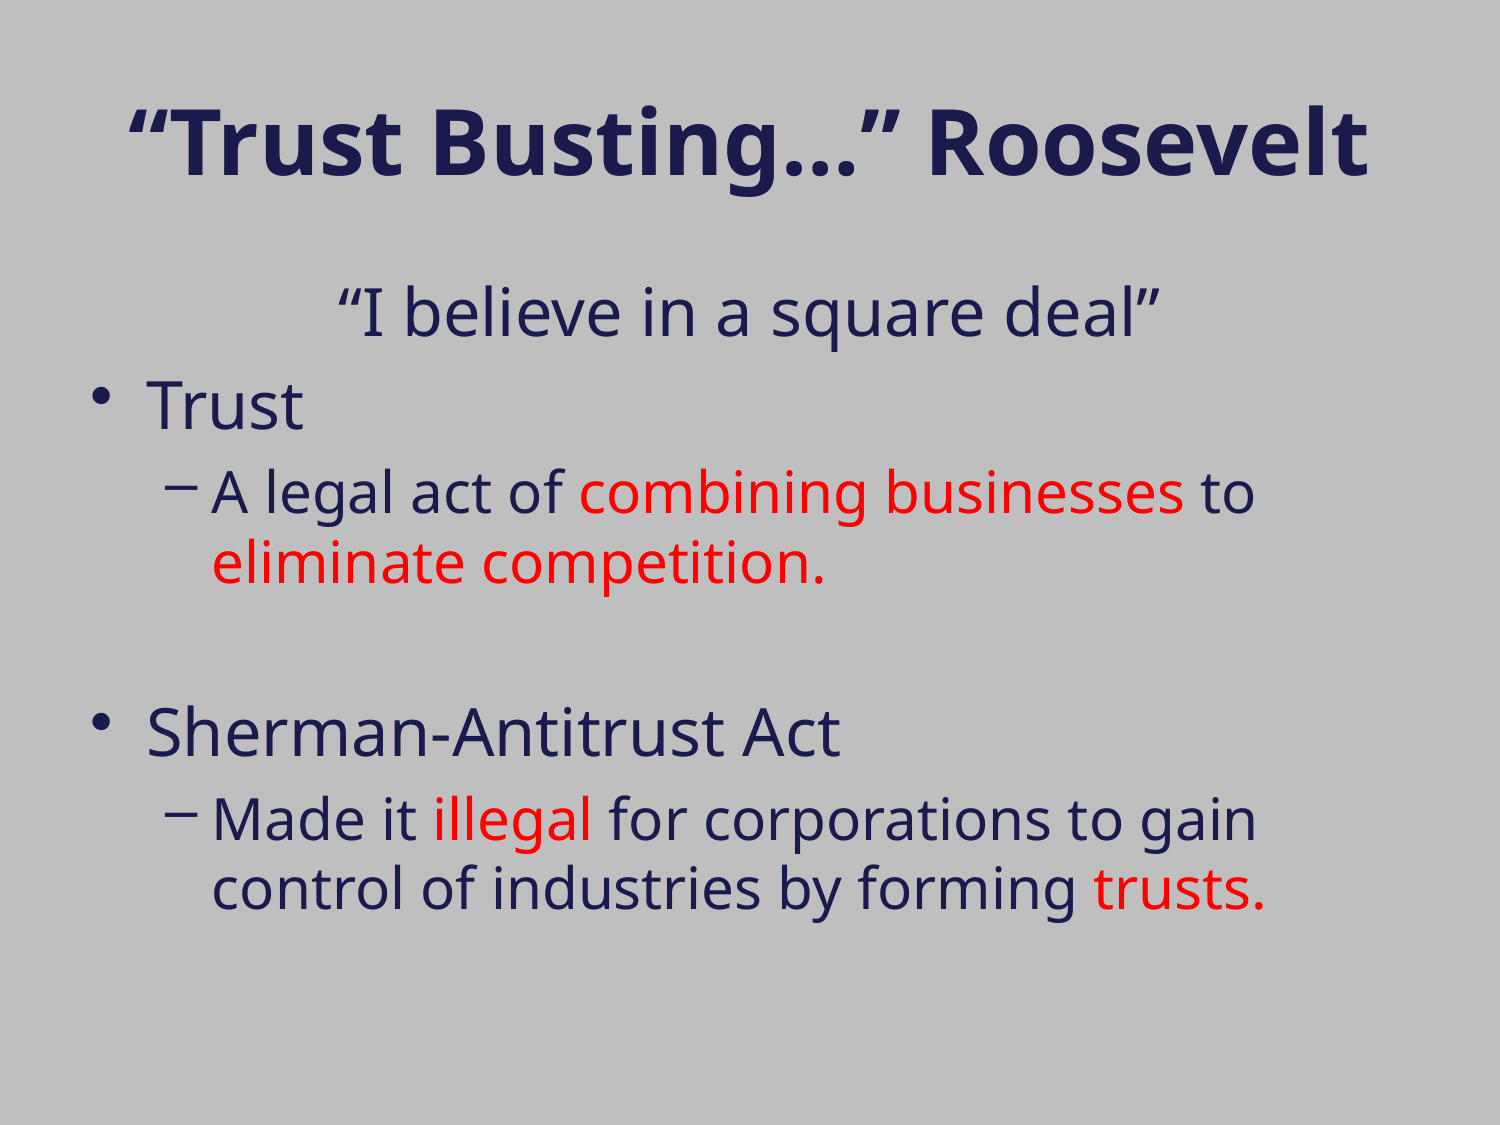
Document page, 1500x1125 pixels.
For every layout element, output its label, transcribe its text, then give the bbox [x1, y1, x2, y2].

list “I believe in a square deal” Trust A legal act of combining businesses to eliminate competition. Sherman-Antitrust Act Made it illegal for corporations to gain control of industries by forming trusts. [74, 262, 1426, 1006]
title “Trust Busting…” Roosevelt [74, 44, 1426, 233]
